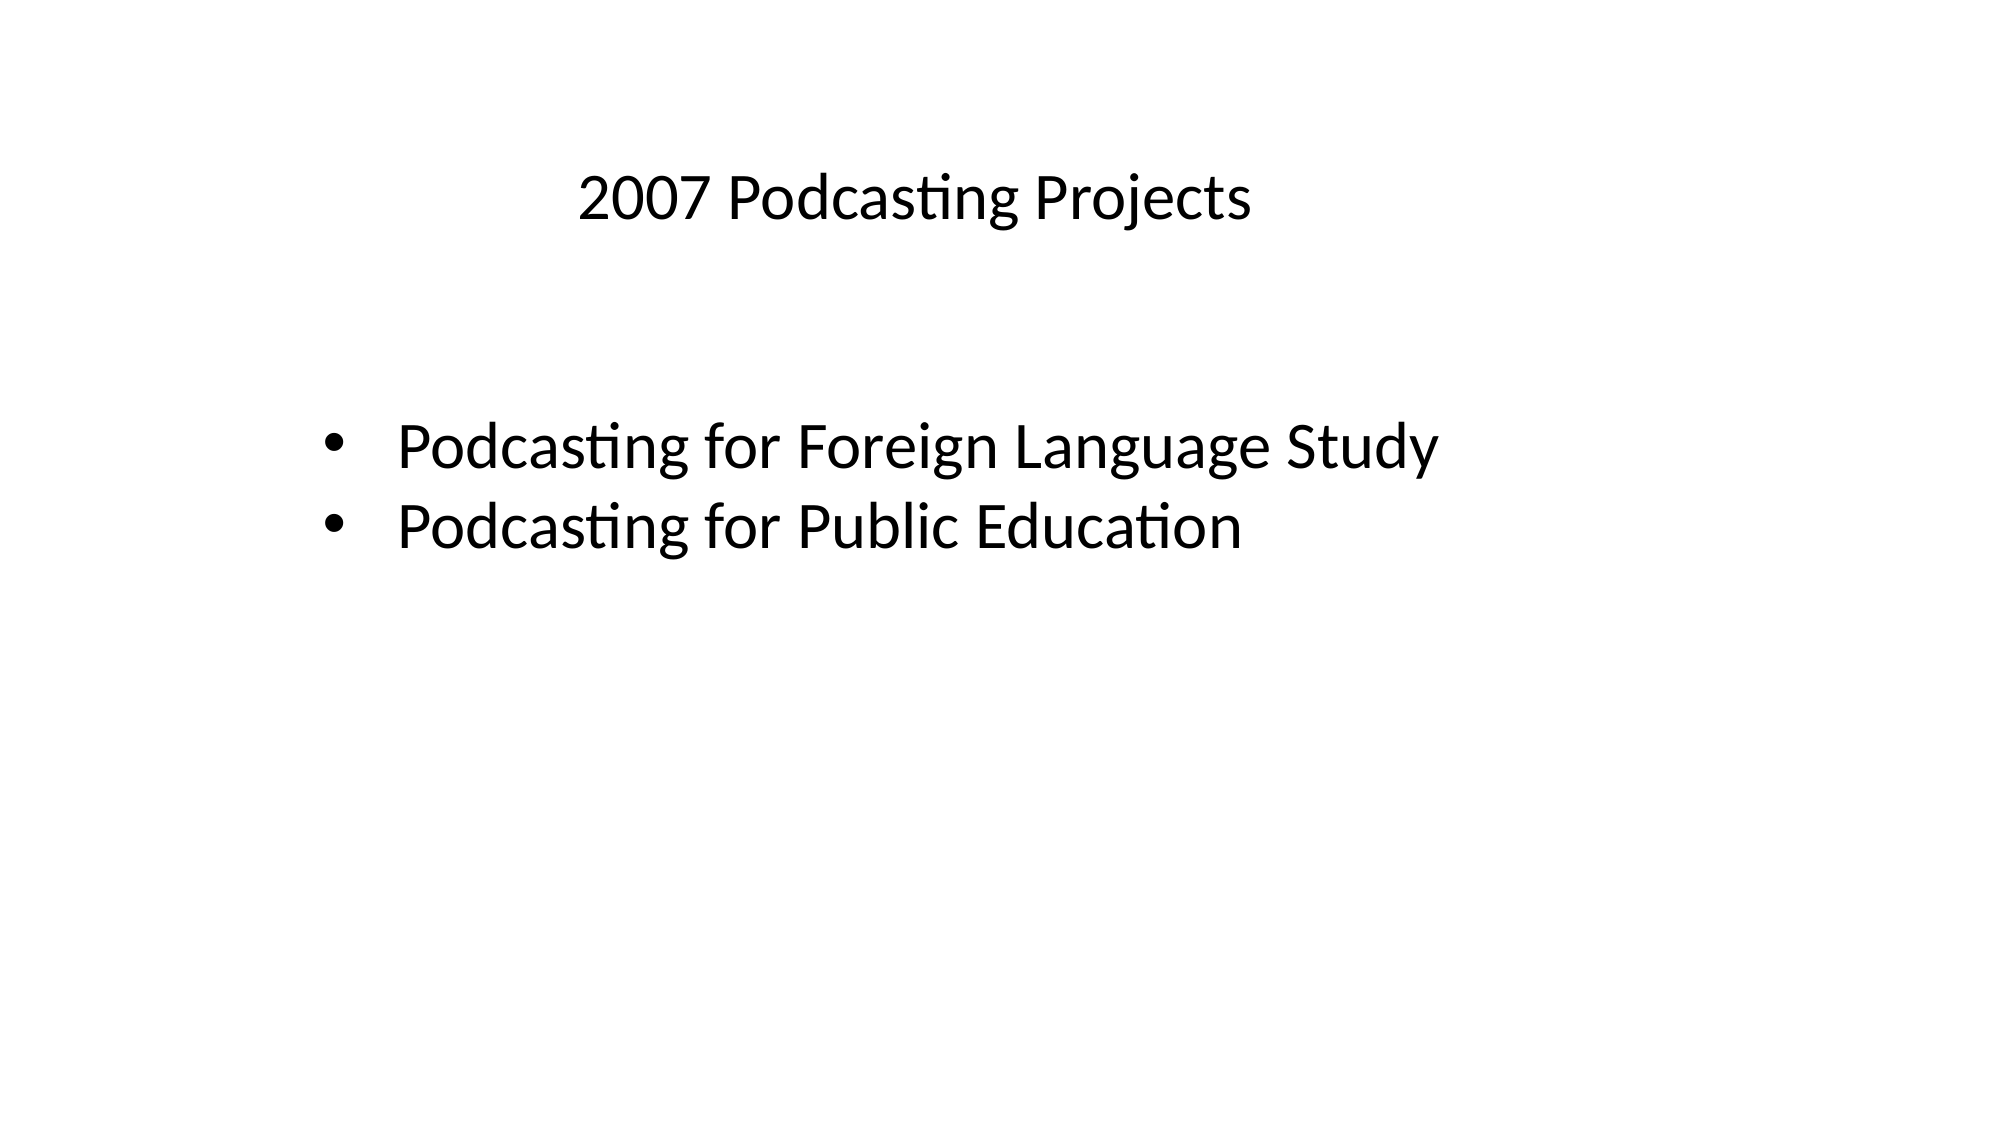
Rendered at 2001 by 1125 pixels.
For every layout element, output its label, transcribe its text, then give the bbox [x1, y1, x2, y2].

text_box Podcasting for Foreign Language Study Podcasting for Public Education [307, 394, 1746, 570]
text_box 2007 Podcasting Projects [562, 146, 1350, 241]
